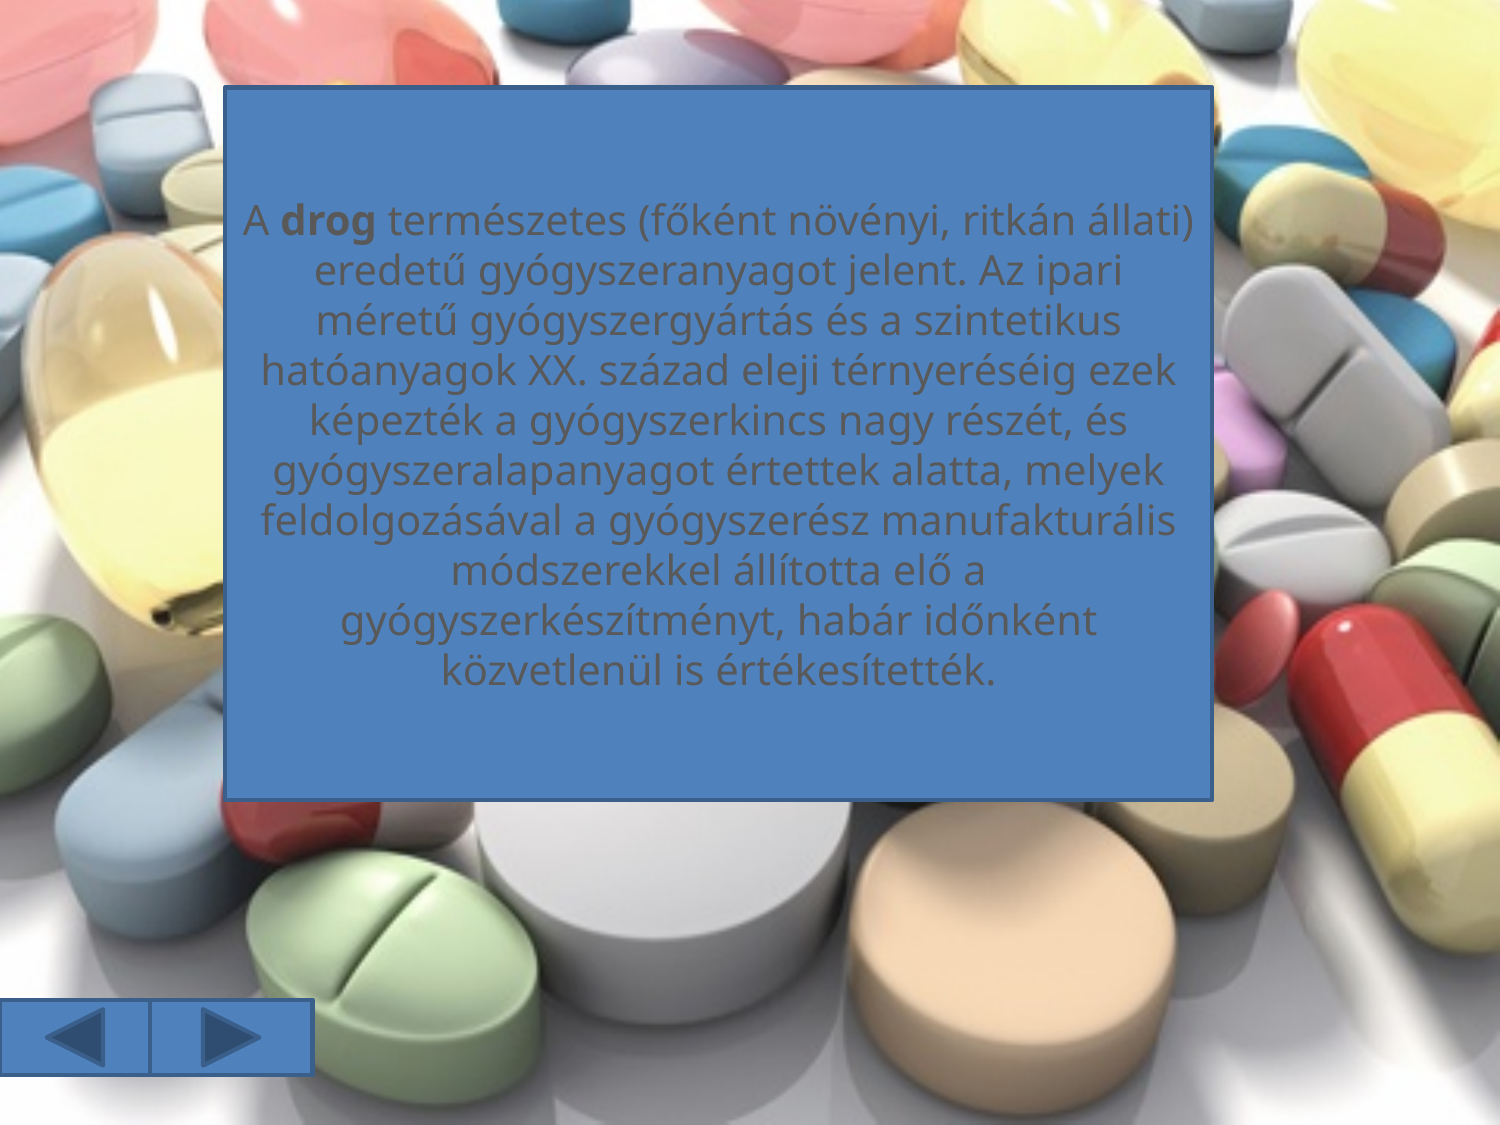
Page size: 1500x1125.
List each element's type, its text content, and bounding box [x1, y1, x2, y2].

text_box [152, 998, 315, 1077]
picture [0, 0, 1500, 1125]
text_box [0, 998, 152, 1077]
text_box A drog természetes (főként növényi, ritkán állati) eredetű gyógyszeranyagot jelent. Az ipari méretű gyógyszergyártás és a szintetikus hatóanyagok XX. század eleji térnyeréséig ezek képezték a gyógyszerkincs nagy részét, és gyógyszeralapanyagot értettek alatta, melyek feldolgozásával a gyógyszerész manufakturális módszerekkel állította elő a gyógyszerkészítményt, habár időnként közvetlenül is értékesítették. [223, 85, 1214, 802]
